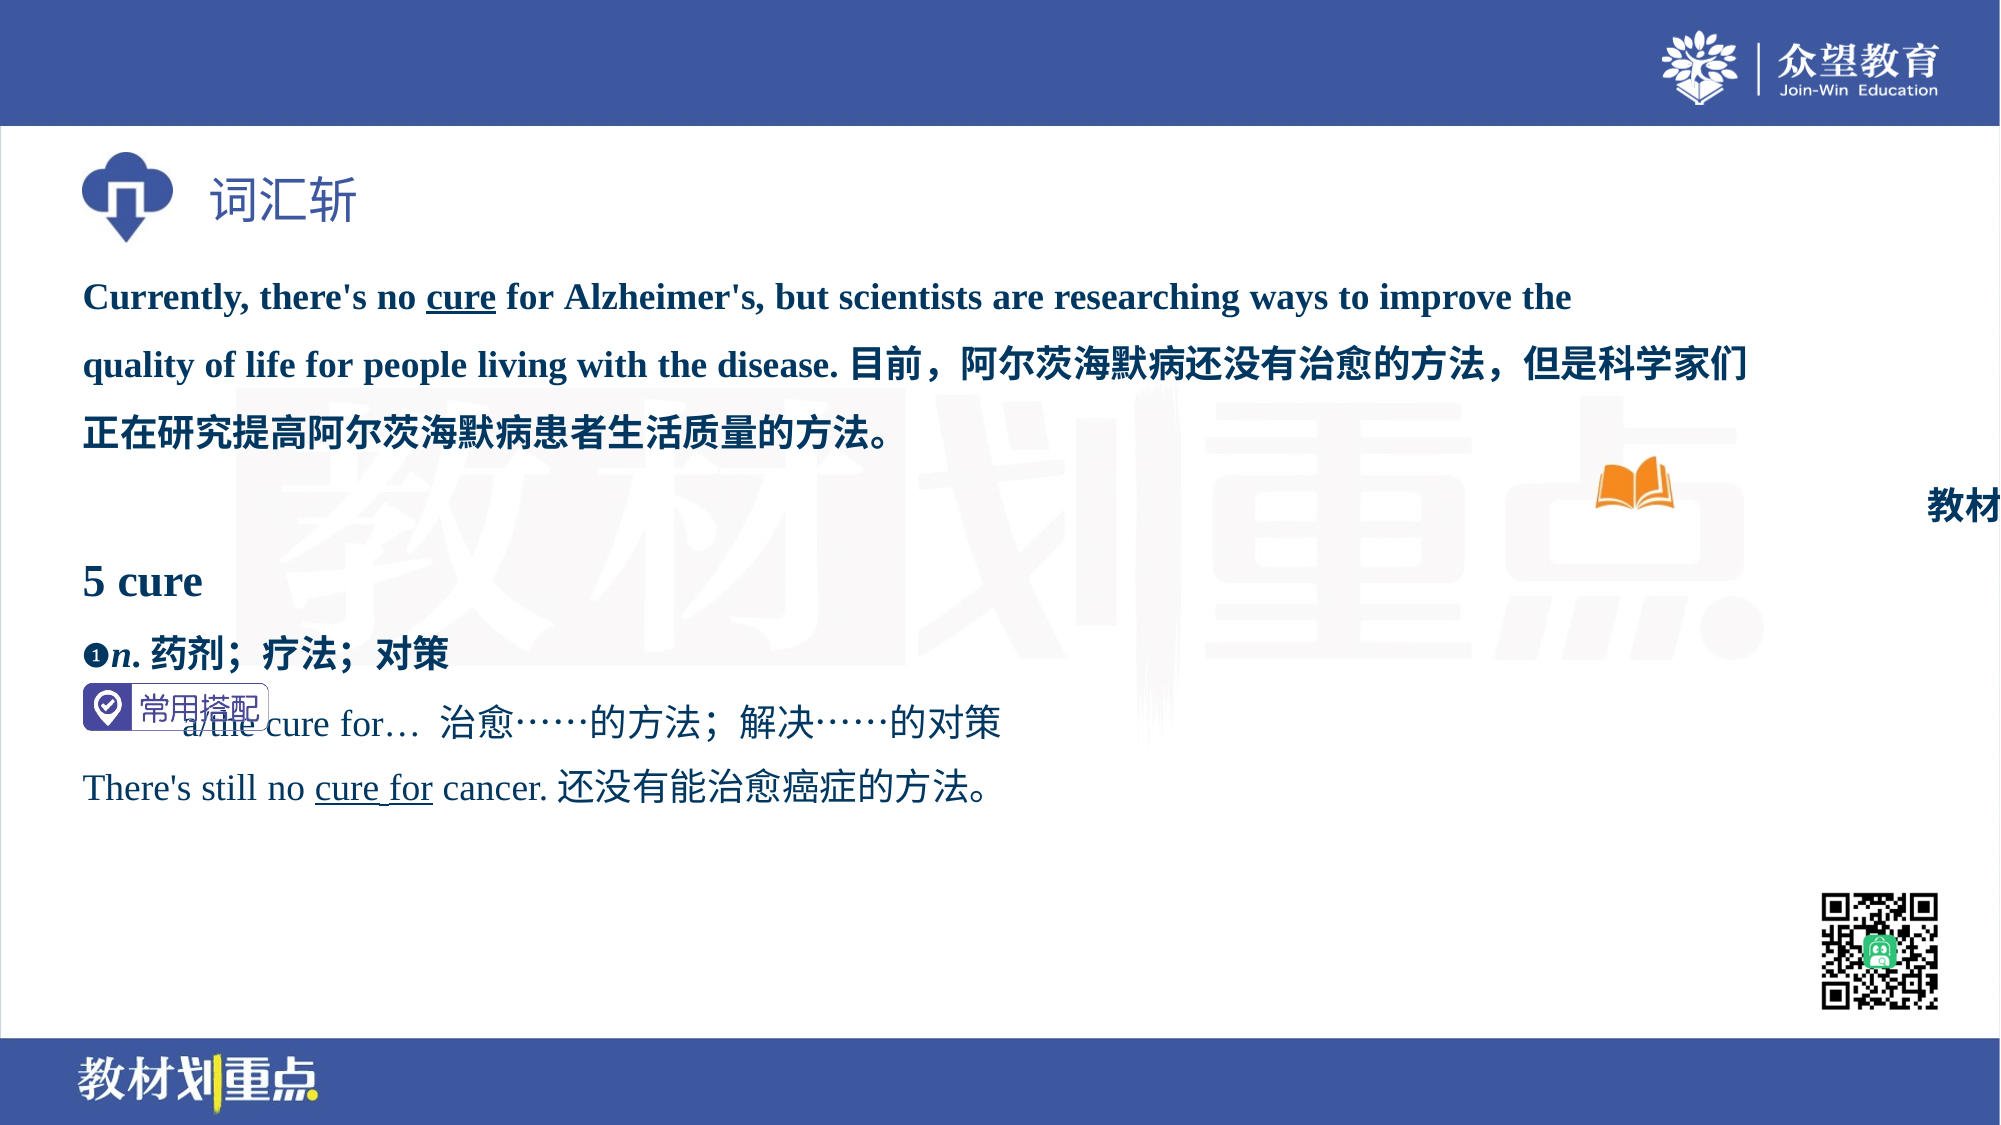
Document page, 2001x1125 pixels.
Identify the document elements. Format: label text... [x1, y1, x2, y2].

text_box Currently, there's no cure for Alzheimer's, but scientists are researching ways to improve the quality of life for people living with the disease.目前，阿尔茨海默病还没有治愈的方法，但是科学家们 正在研究提高阿尔茨海默病患者生活质量的方法。 教材P41 [82, 248, 1817, 519]
text_box 5 cure [82, 524, 1817, 605]
text_box ❶n.药剂；疗法；对策 a/the cure for… 治愈……的方法；解决……的对策 There's still no cure for cancer.还没有能治愈癌症的方法。 [82, 605, 1817, 802]
picture [0, 0, 2000, 1125]
